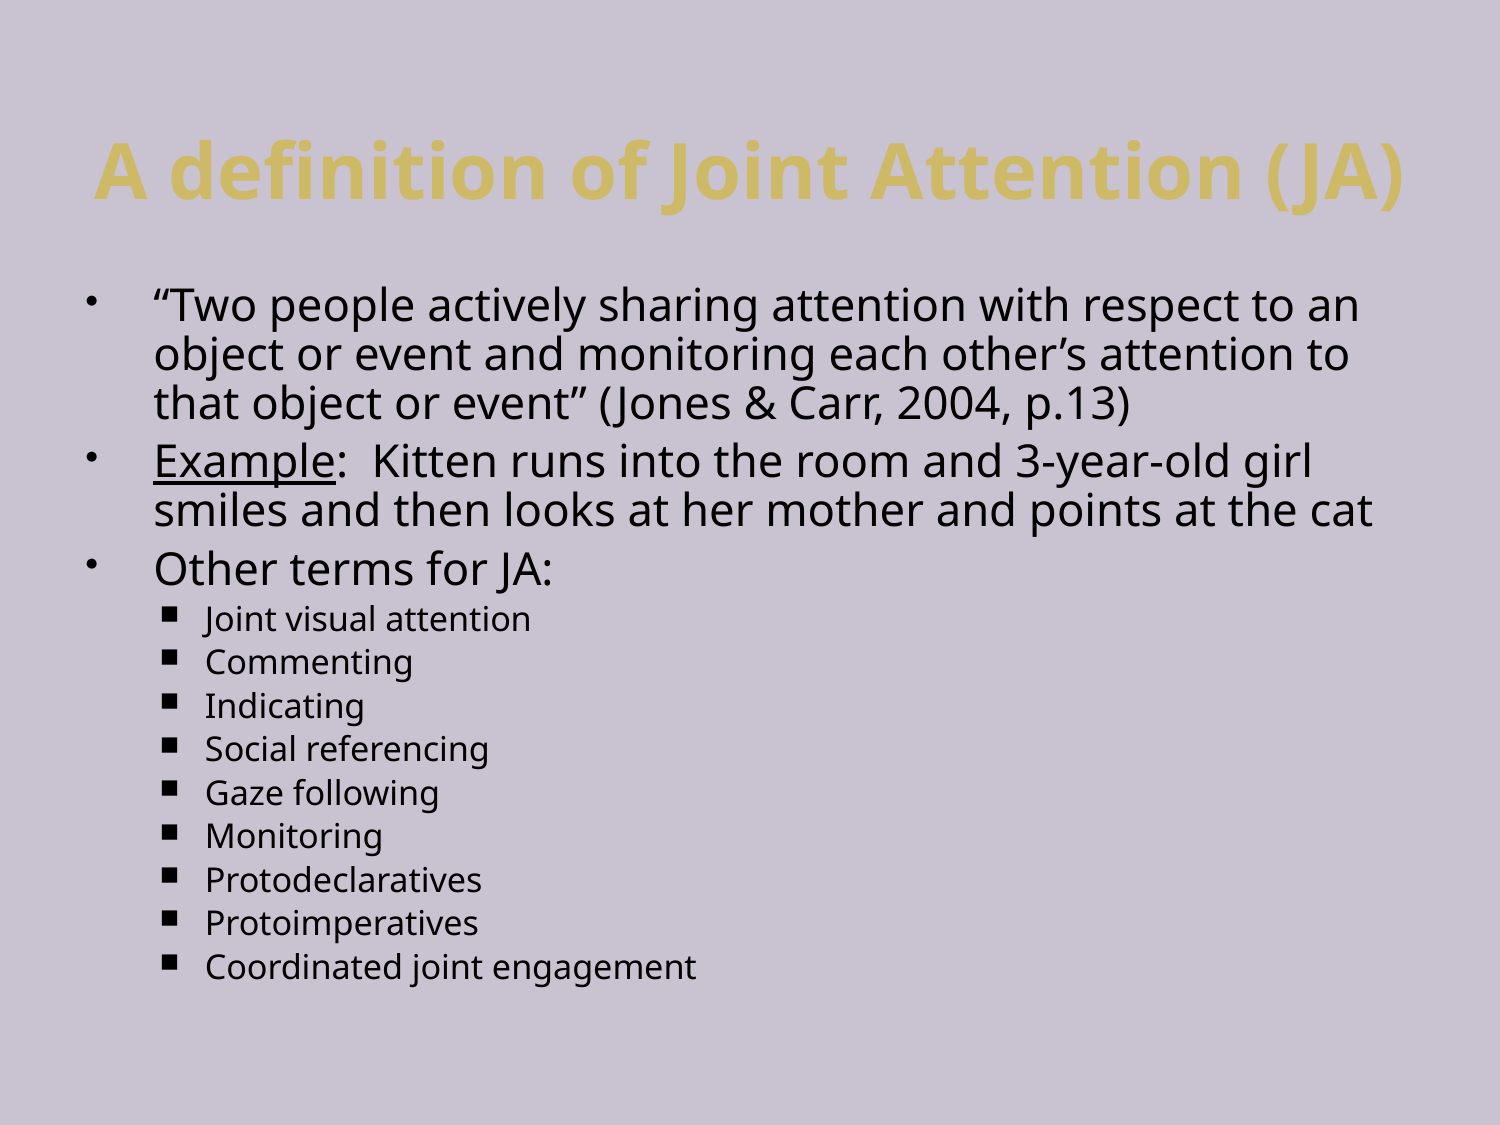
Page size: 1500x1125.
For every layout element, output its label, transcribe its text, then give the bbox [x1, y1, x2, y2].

title A definition of Joint Attention (JA) [75, 75, 1425, 263]
list “Two people actively sharing attention with respect to an object or event and monitoring each other’s attention to that object or event” (Jones & Carr, 2004, p.13) Example: Kitten runs into the room and 3-year-old girl smiles and then looks at her mother and points at the cat Other terms for JA: Joint visual attention Commenting Indicating Social referencing Gaze following Monitoring Protodeclaratives Protoimperatives Coordinated joint engagement [50, 275, 1400, 1019]
